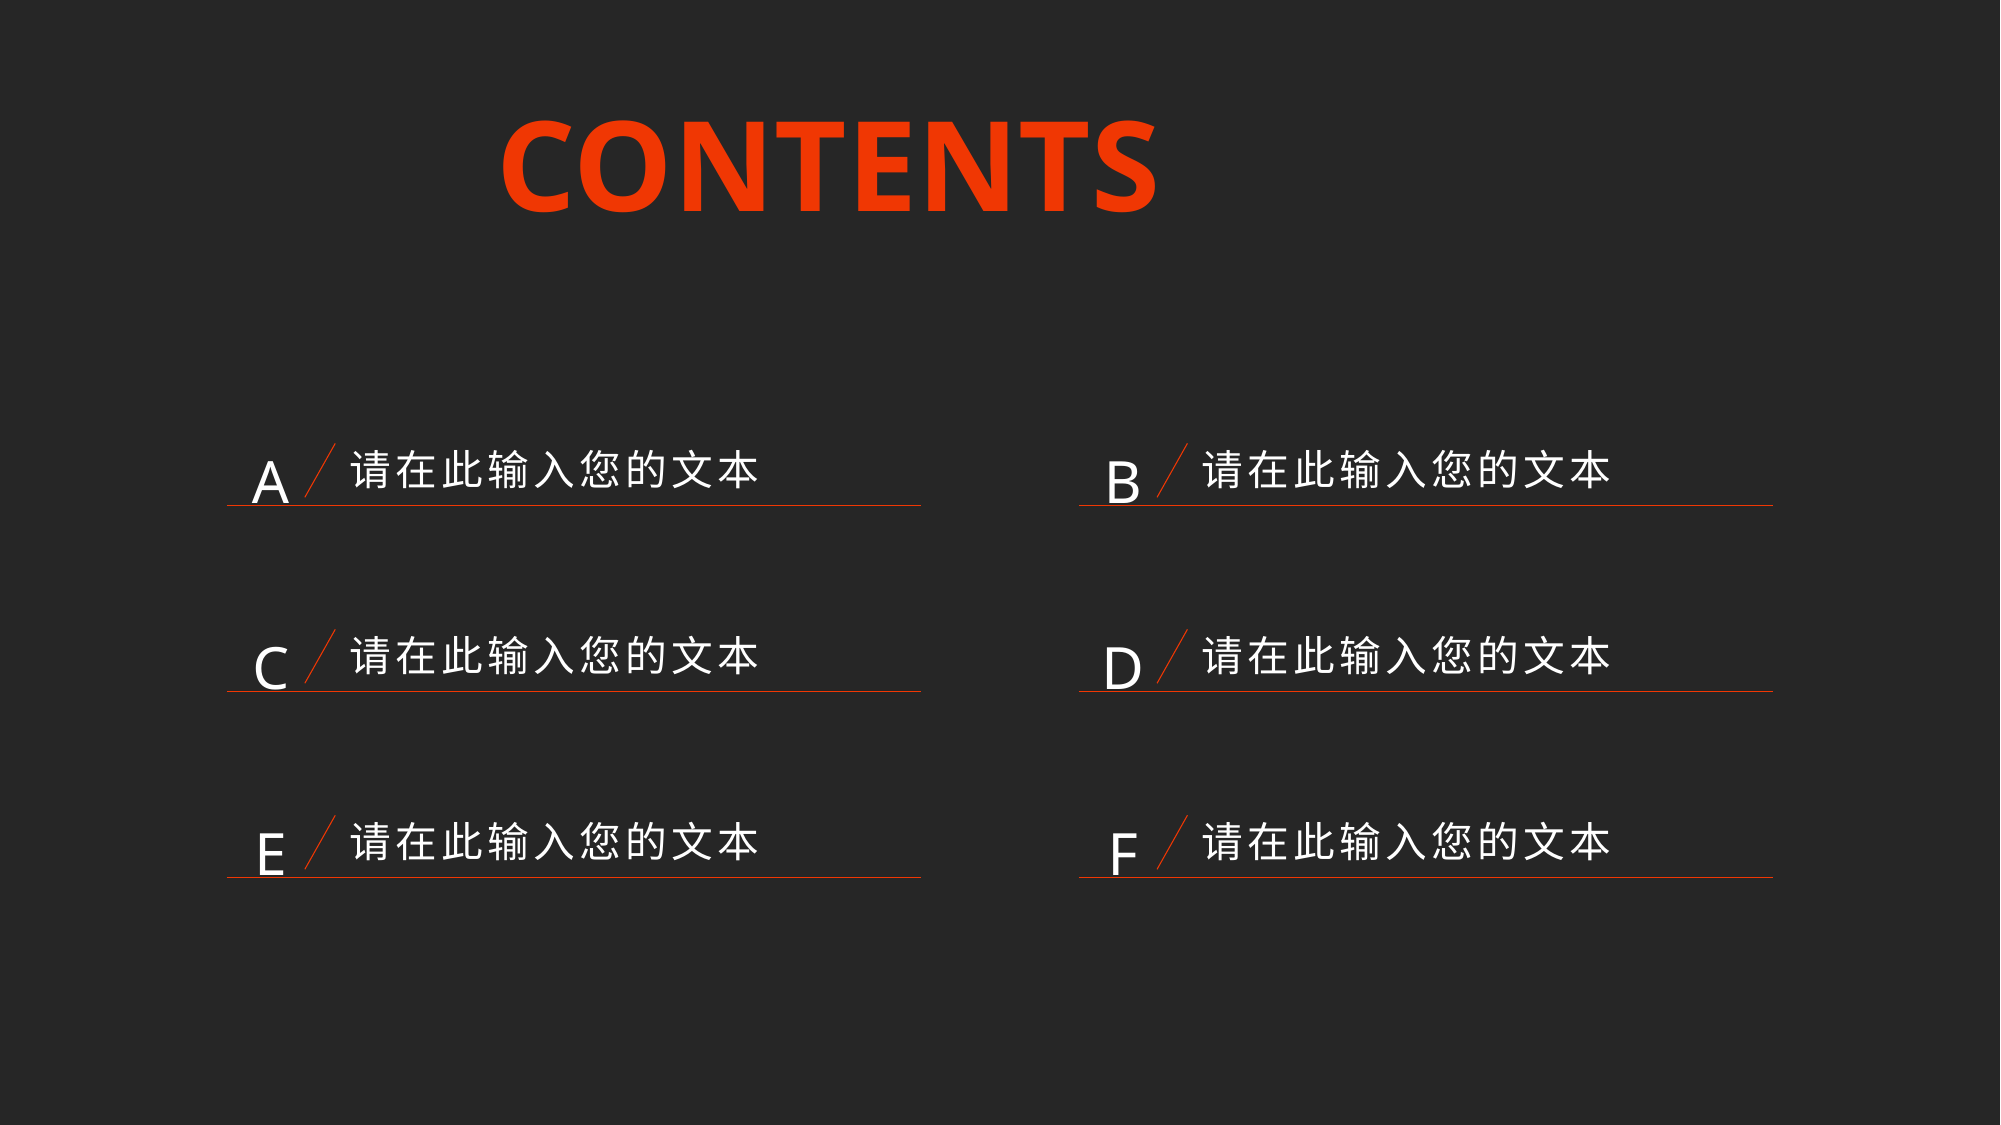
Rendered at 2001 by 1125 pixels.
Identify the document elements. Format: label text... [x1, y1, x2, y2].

text_box E [226, 798, 315, 877]
text_box 请在此输入您的文本 [337, 804, 922, 878]
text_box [304, 815, 336, 870]
text_box C [226, 612, 315, 691]
text_box D [1078, 612, 1167, 691]
text_box CONTENTS [481, 79, 1519, 245]
text_box B [1078, 506, 1167, 516]
text_box 请在此输入您的文本 [337, 432, 922, 506]
text_box A [226, 506, 315, 516]
text_box E [226, 878, 315, 888]
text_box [304, 443, 336, 498]
text_box 请在此输入您的文本 [337, 618, 922, 692]
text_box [1157, 443, 1188, 498]
text_box 请在此输入您的文本 [1189, 432, 1774, 505]
text_box F [1078, 798, 1167, 877]
text_box 请在此输入您的文本 [1189, 618, 1774, 691]
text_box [1157, 629, 1188, 684]
text_box B [1078, 426, 1167, 505]
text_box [304, 629, 336, 684]
text_box D [1078, 692, 1167, 702]
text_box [1157, 815, 1188, 870]
text_box A [226, 426, 315, 505]
text_box F [1078, 878, 1167, 888]
text_box 请在此输入您的文本 [1189, 804, 1774, 877]
text_box C [226, 692, 315, 702]
